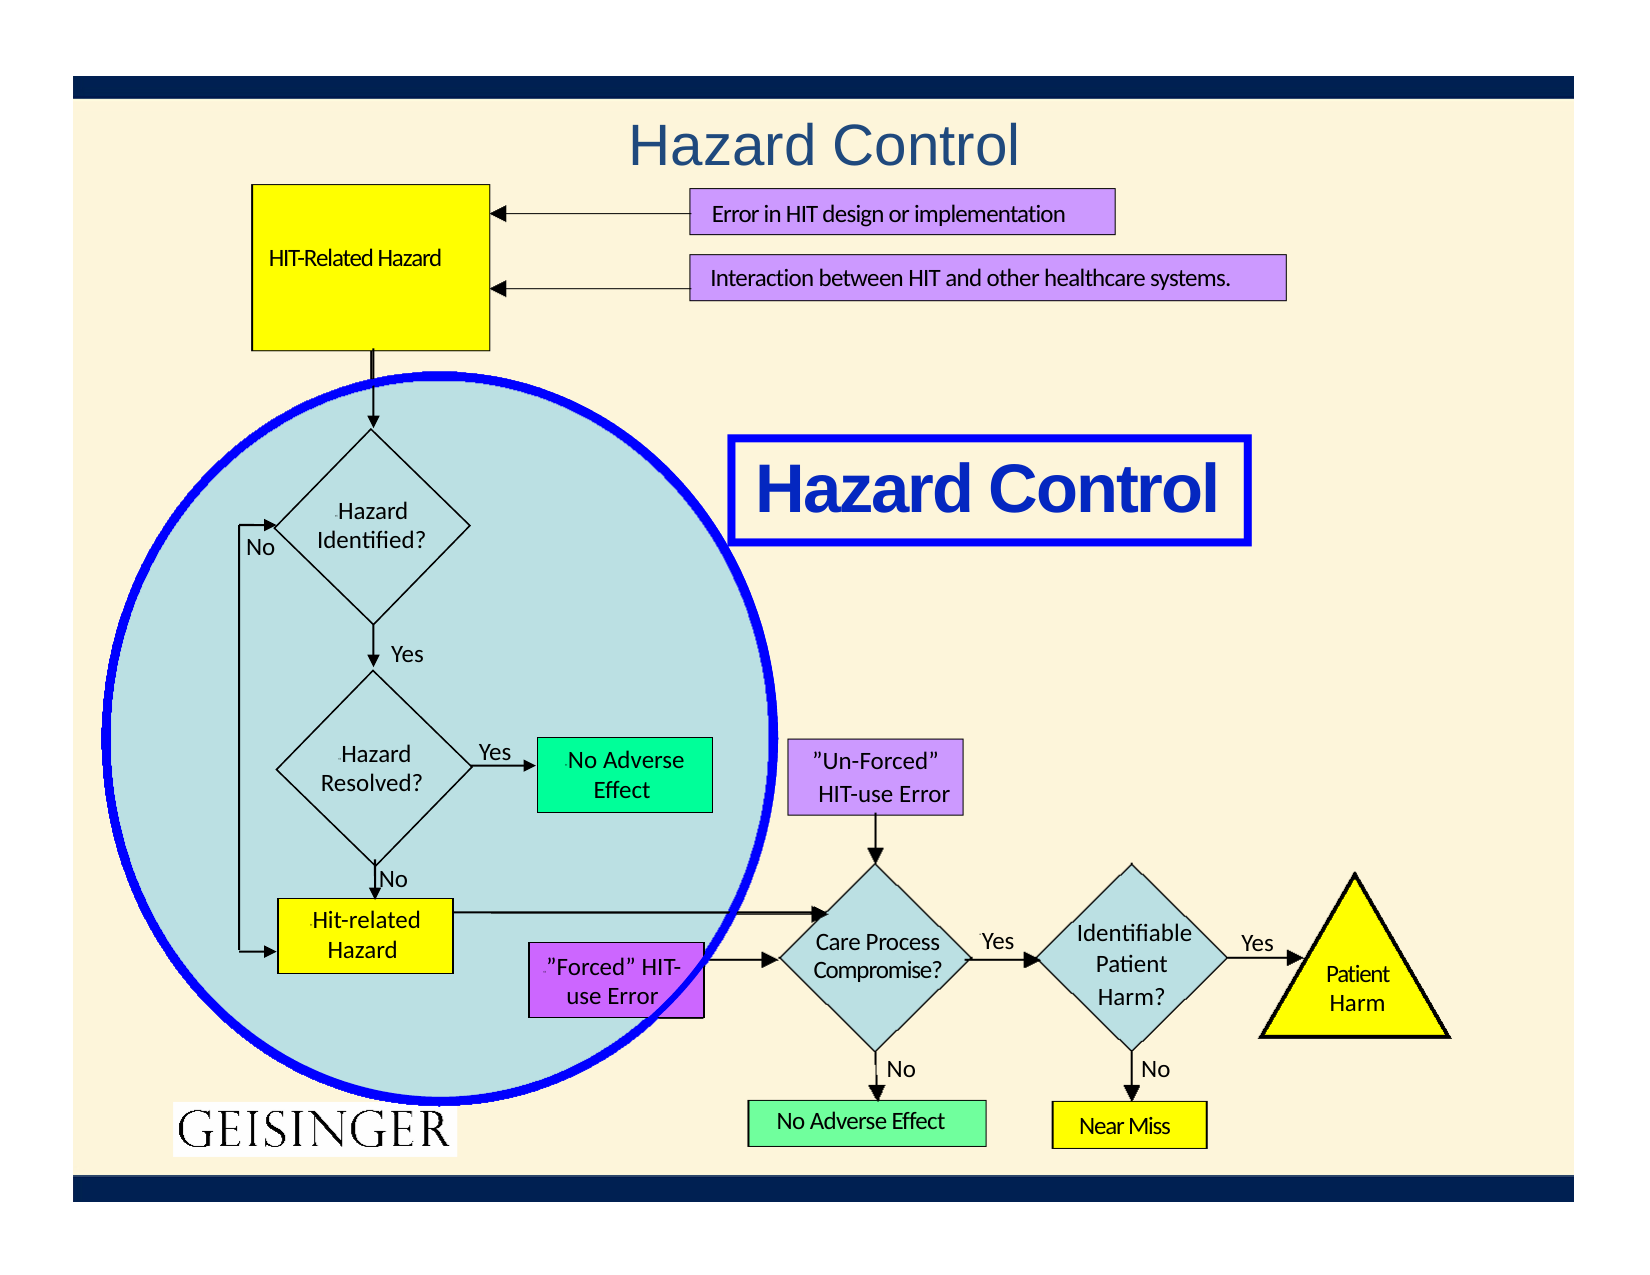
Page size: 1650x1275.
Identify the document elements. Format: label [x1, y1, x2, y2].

picture [70, 73, 1575, 1202]
